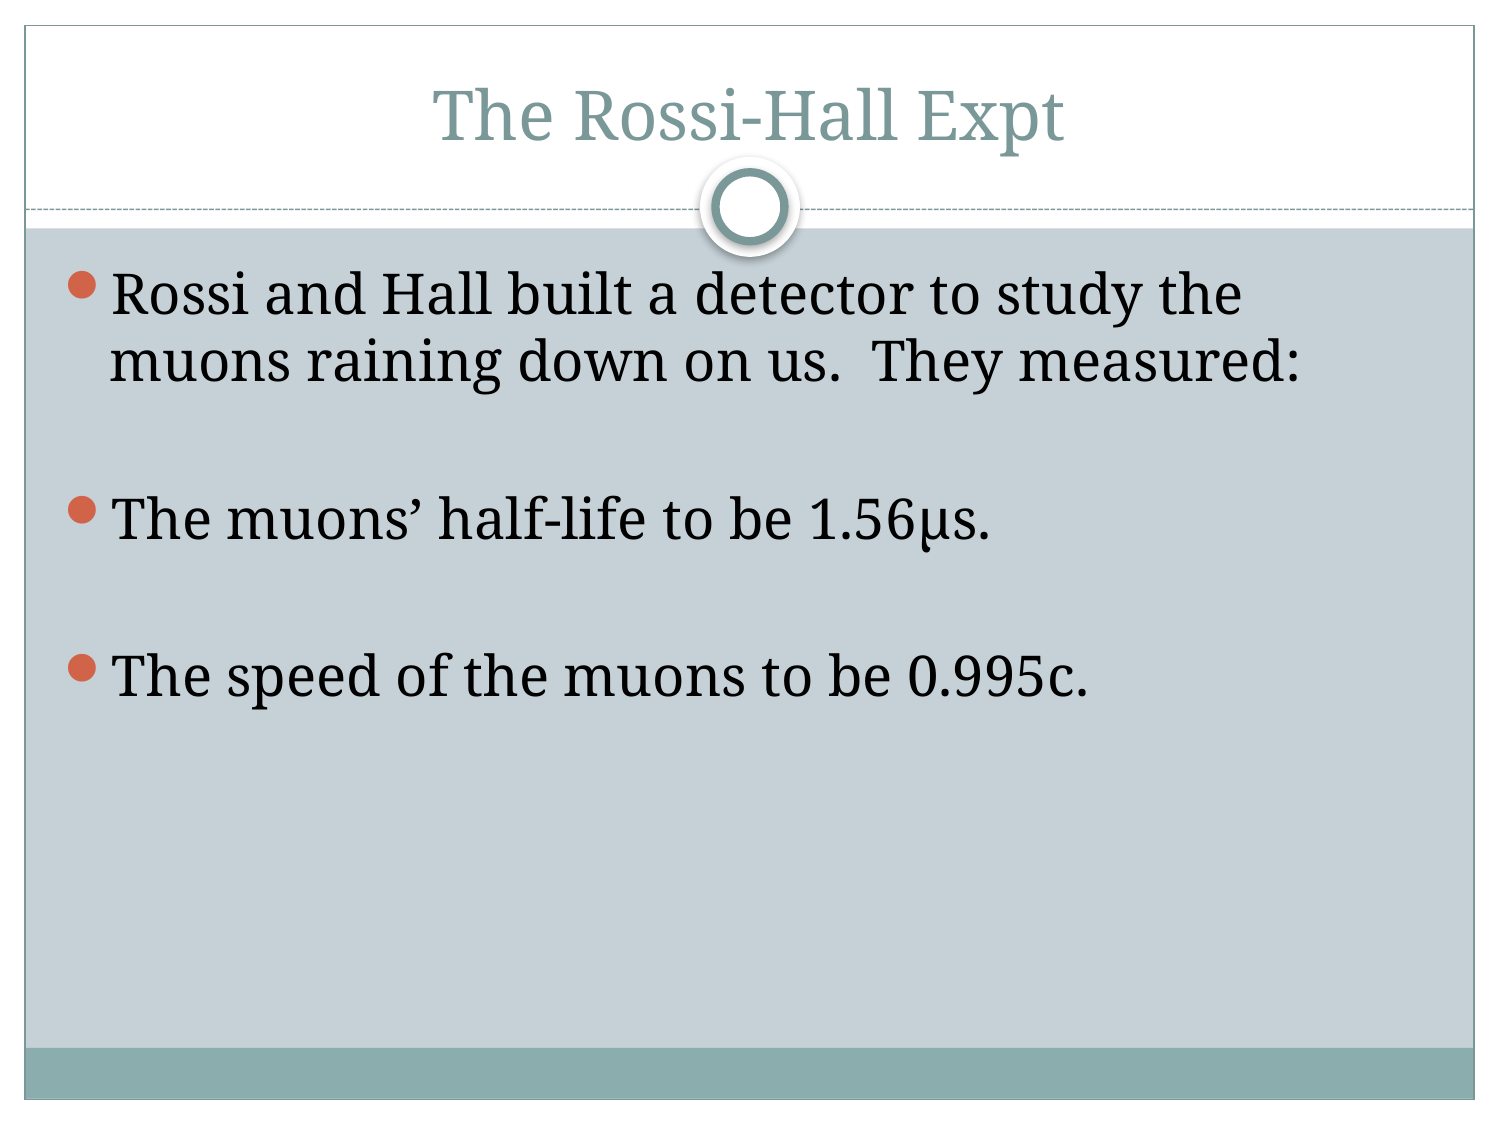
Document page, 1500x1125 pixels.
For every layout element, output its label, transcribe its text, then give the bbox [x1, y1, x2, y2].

title The Rossi-Hall Expt [49, 37, 1450, 162]
list Rossi and Hall built a detector to study the muons raining down on us. They measured: The muons’ half-life to be 1.56μs. The speed of the muons to be 0.995c. [49, 250, 1445, 1001]
